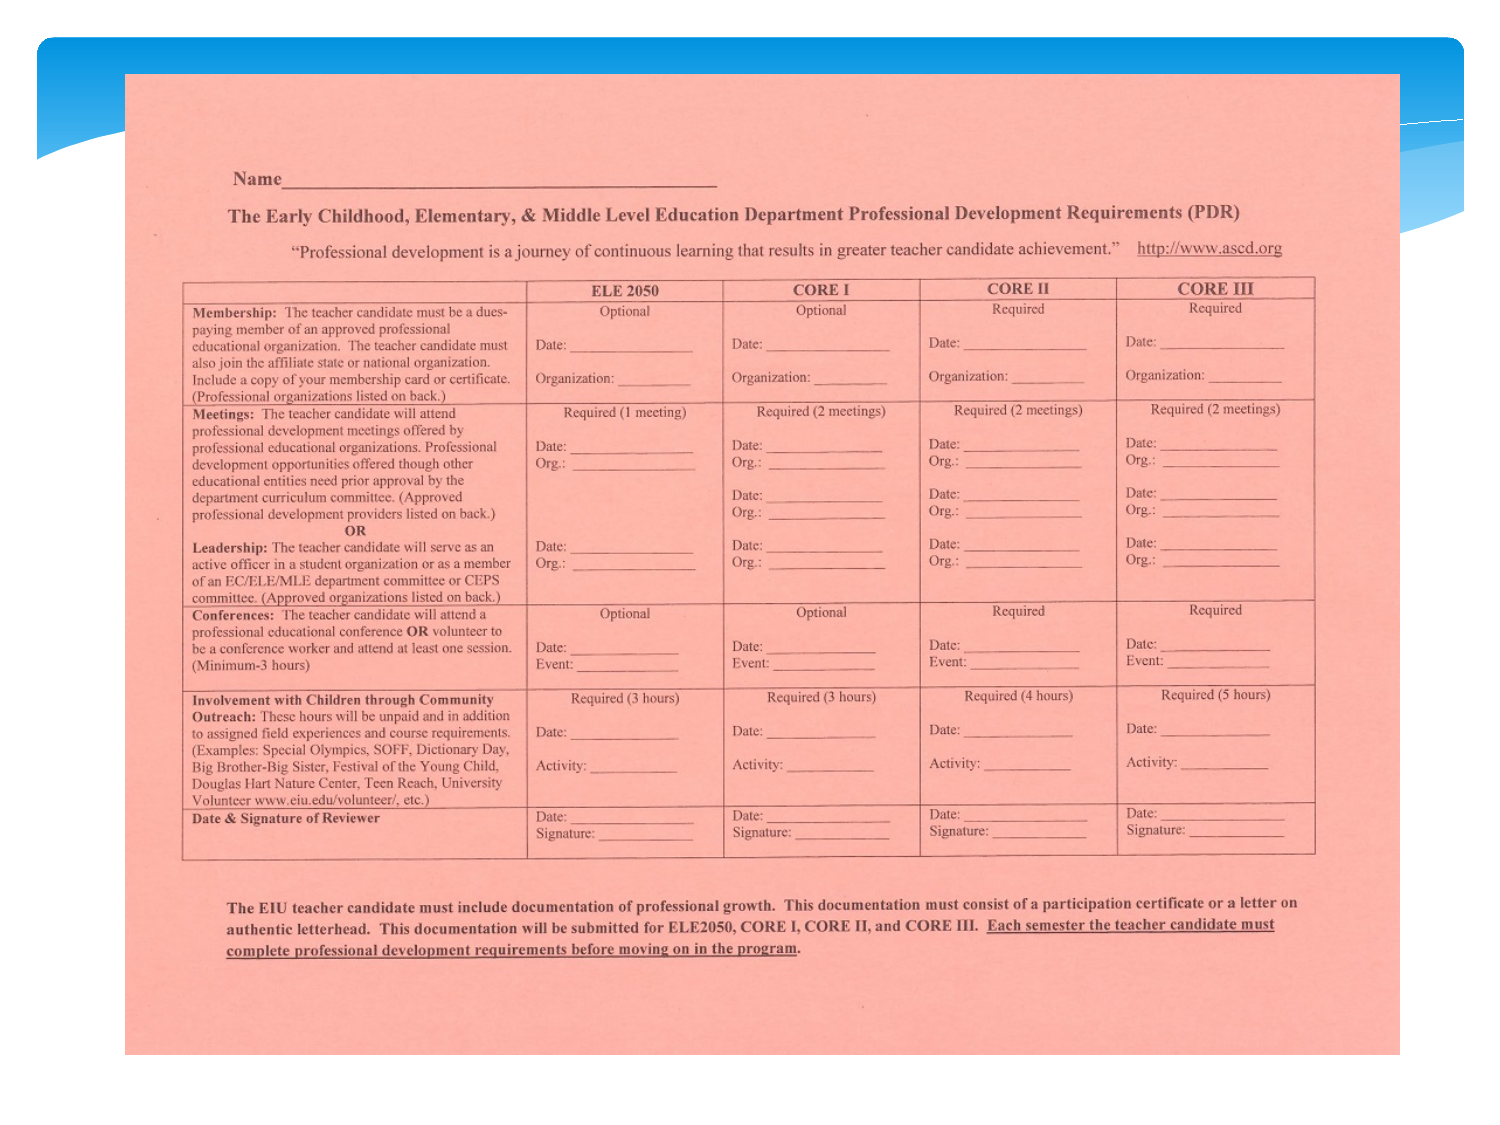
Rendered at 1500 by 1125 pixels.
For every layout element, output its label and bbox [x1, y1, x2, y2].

picture [124, 74, 1401, 1055]
